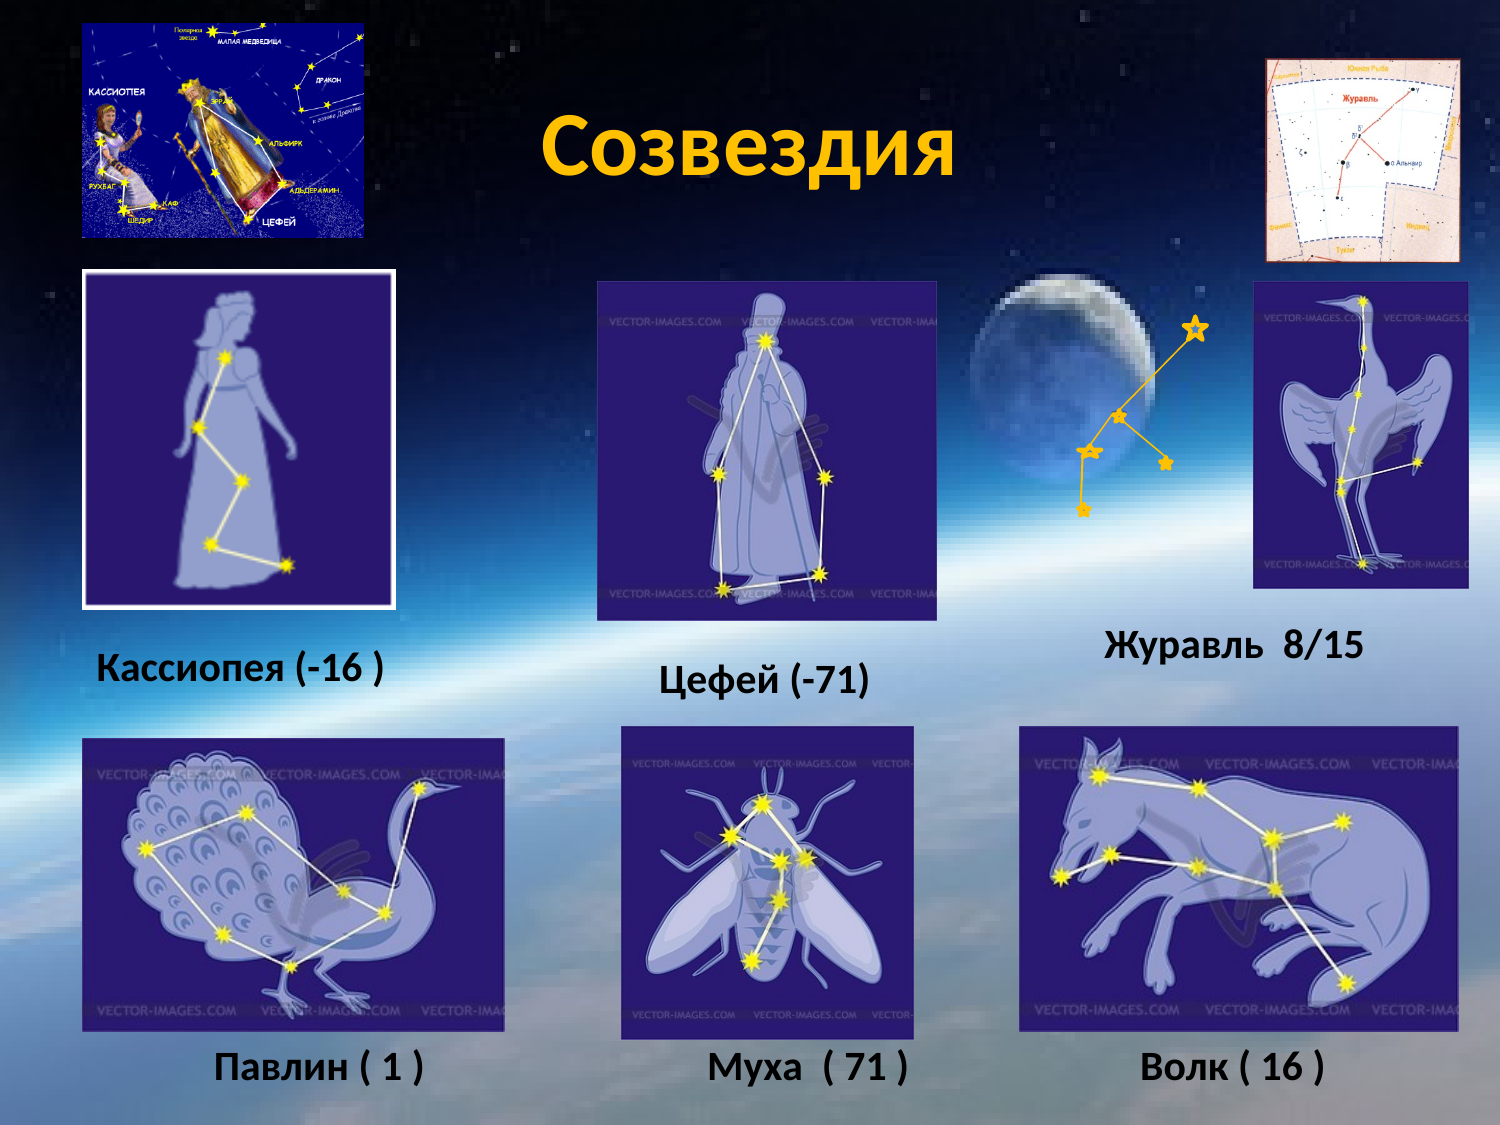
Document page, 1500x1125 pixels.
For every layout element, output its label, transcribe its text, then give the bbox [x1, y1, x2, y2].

title Созвездия [369, 45, 1425, 233]
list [81, 269, 396, 610]
text_box Журавль 8/15 [1089, 609, 1407, 675]
text_box Волк ( 16 ) [1125, 1040, 1341, 1097]
text_box Цефей (-71) [644, 644, 903, 710]
text_box Кассиопея (-16 ) [81, 632, 411, 698]
picture [0, 0, 1500, 1125]
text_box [1077, 316, 1208, 516]
text_box Павлин ( 1 ) [199, 1040, 481, 1097]
text_box Муха ( 71 ) [692, 1031, 925, 1097]
